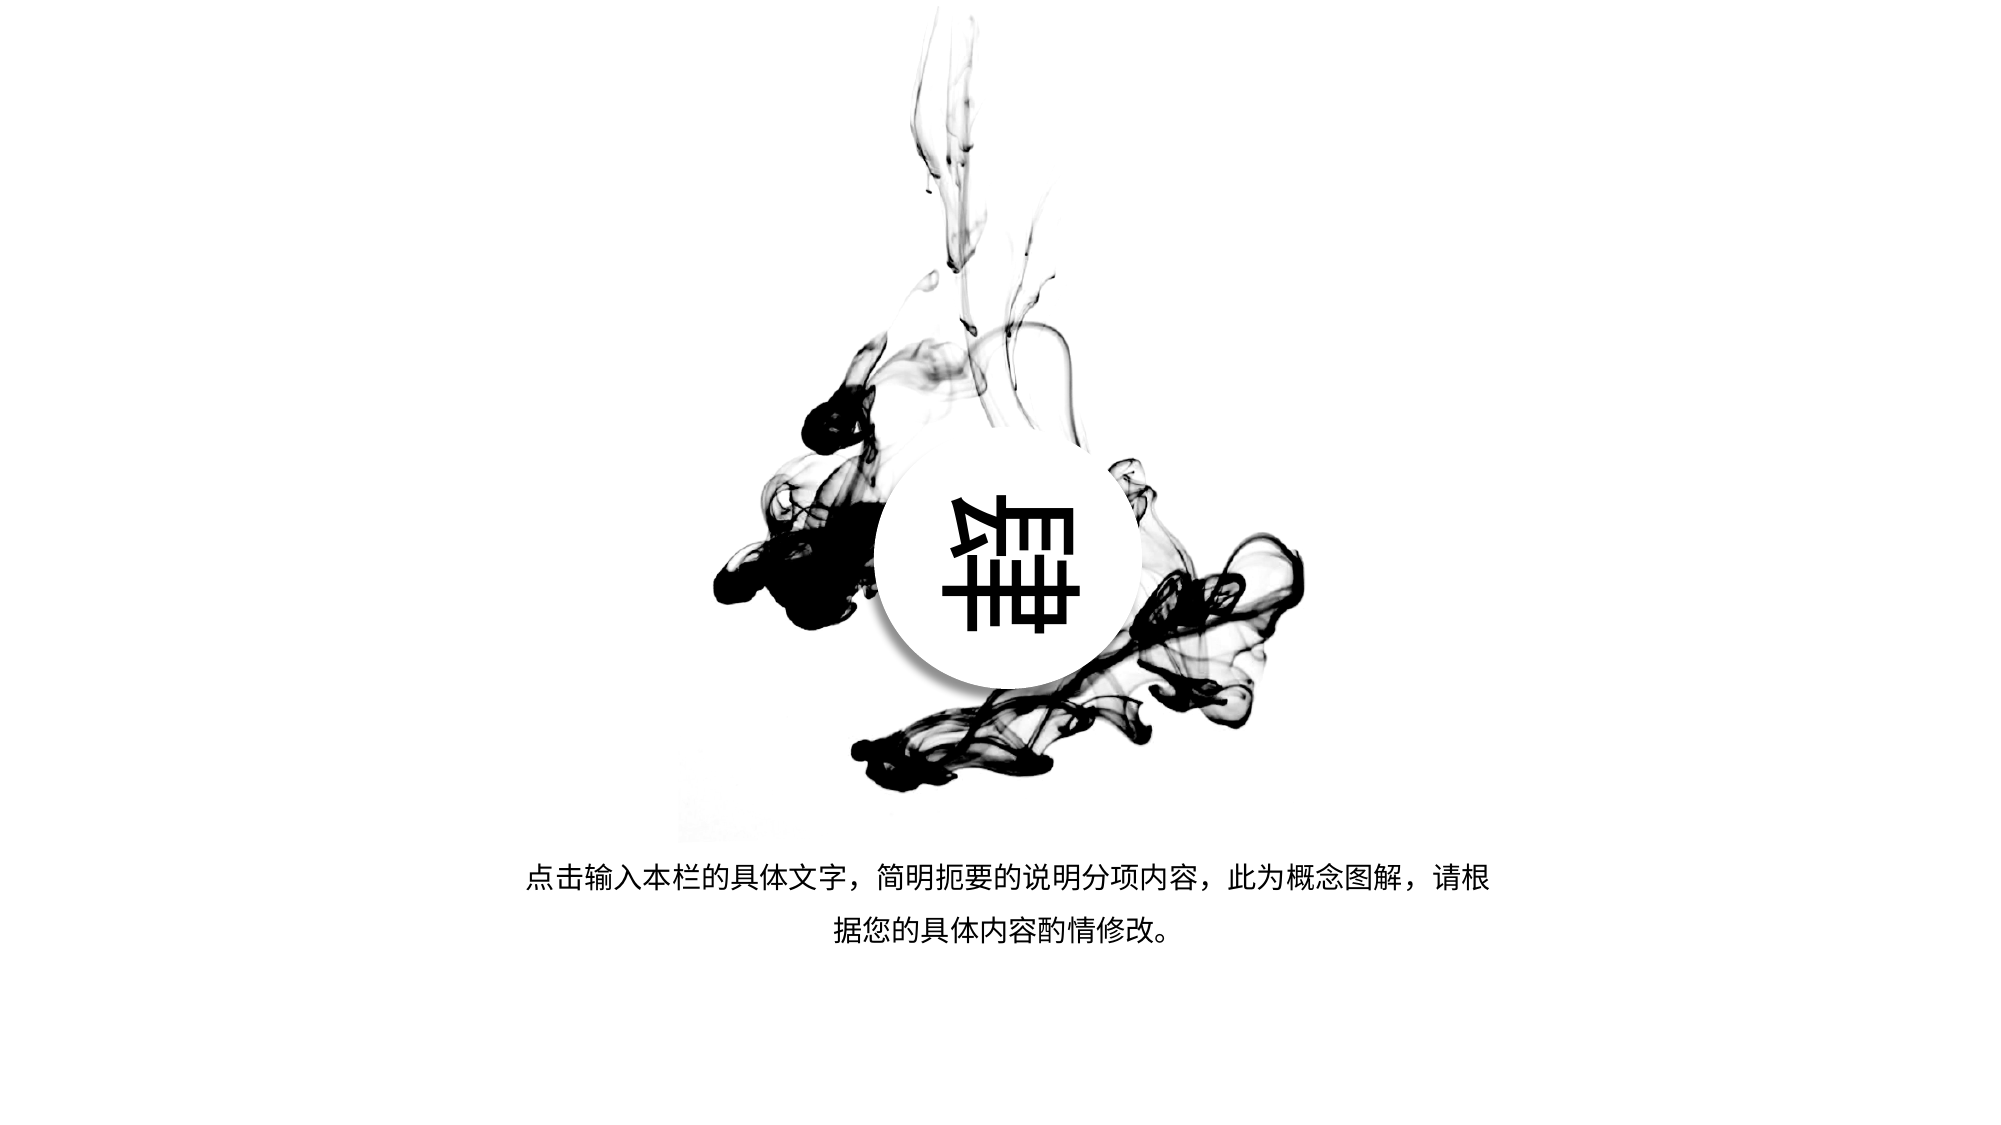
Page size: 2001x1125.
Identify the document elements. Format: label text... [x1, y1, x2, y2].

text_box 点击输入本栏的具体文字，简明扼要的说明分项内容，此为概念图解，请根据您的具体内容酌情修改。 [507, 834, 1510, 955]
picture [678, 0, 1334, 864]
